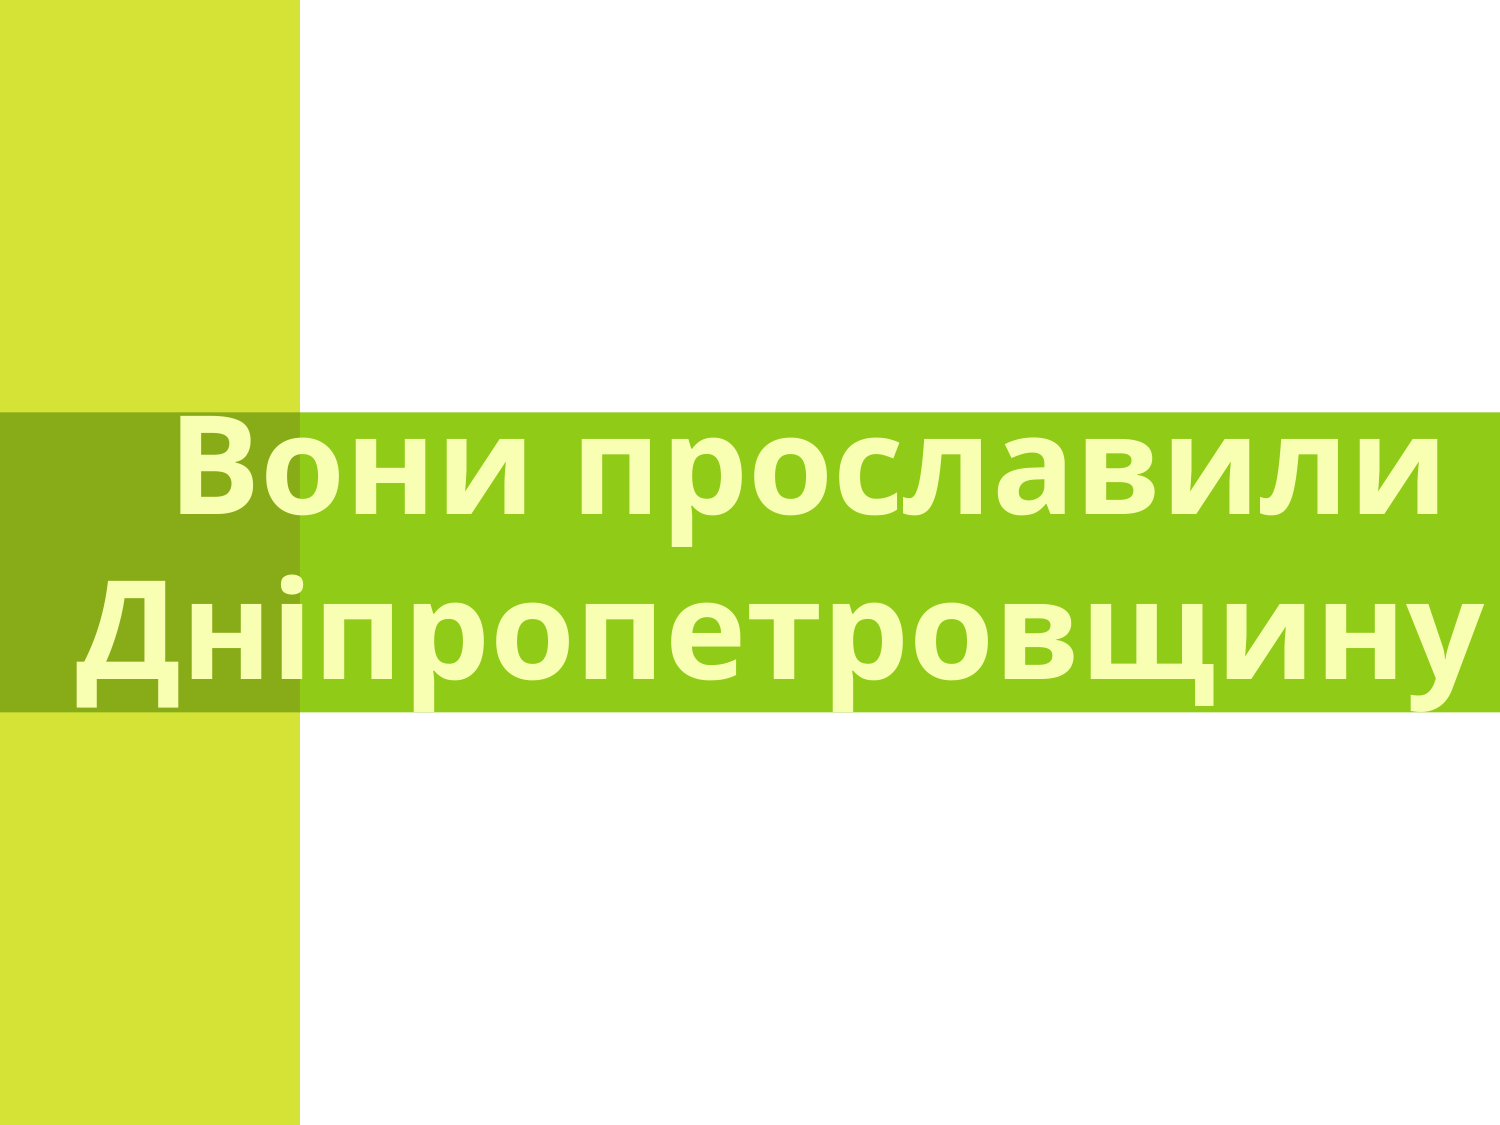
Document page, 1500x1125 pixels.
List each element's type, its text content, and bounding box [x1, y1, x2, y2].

title Вони прославили Дніпропетровщину [0, 527, 1500, 715]
